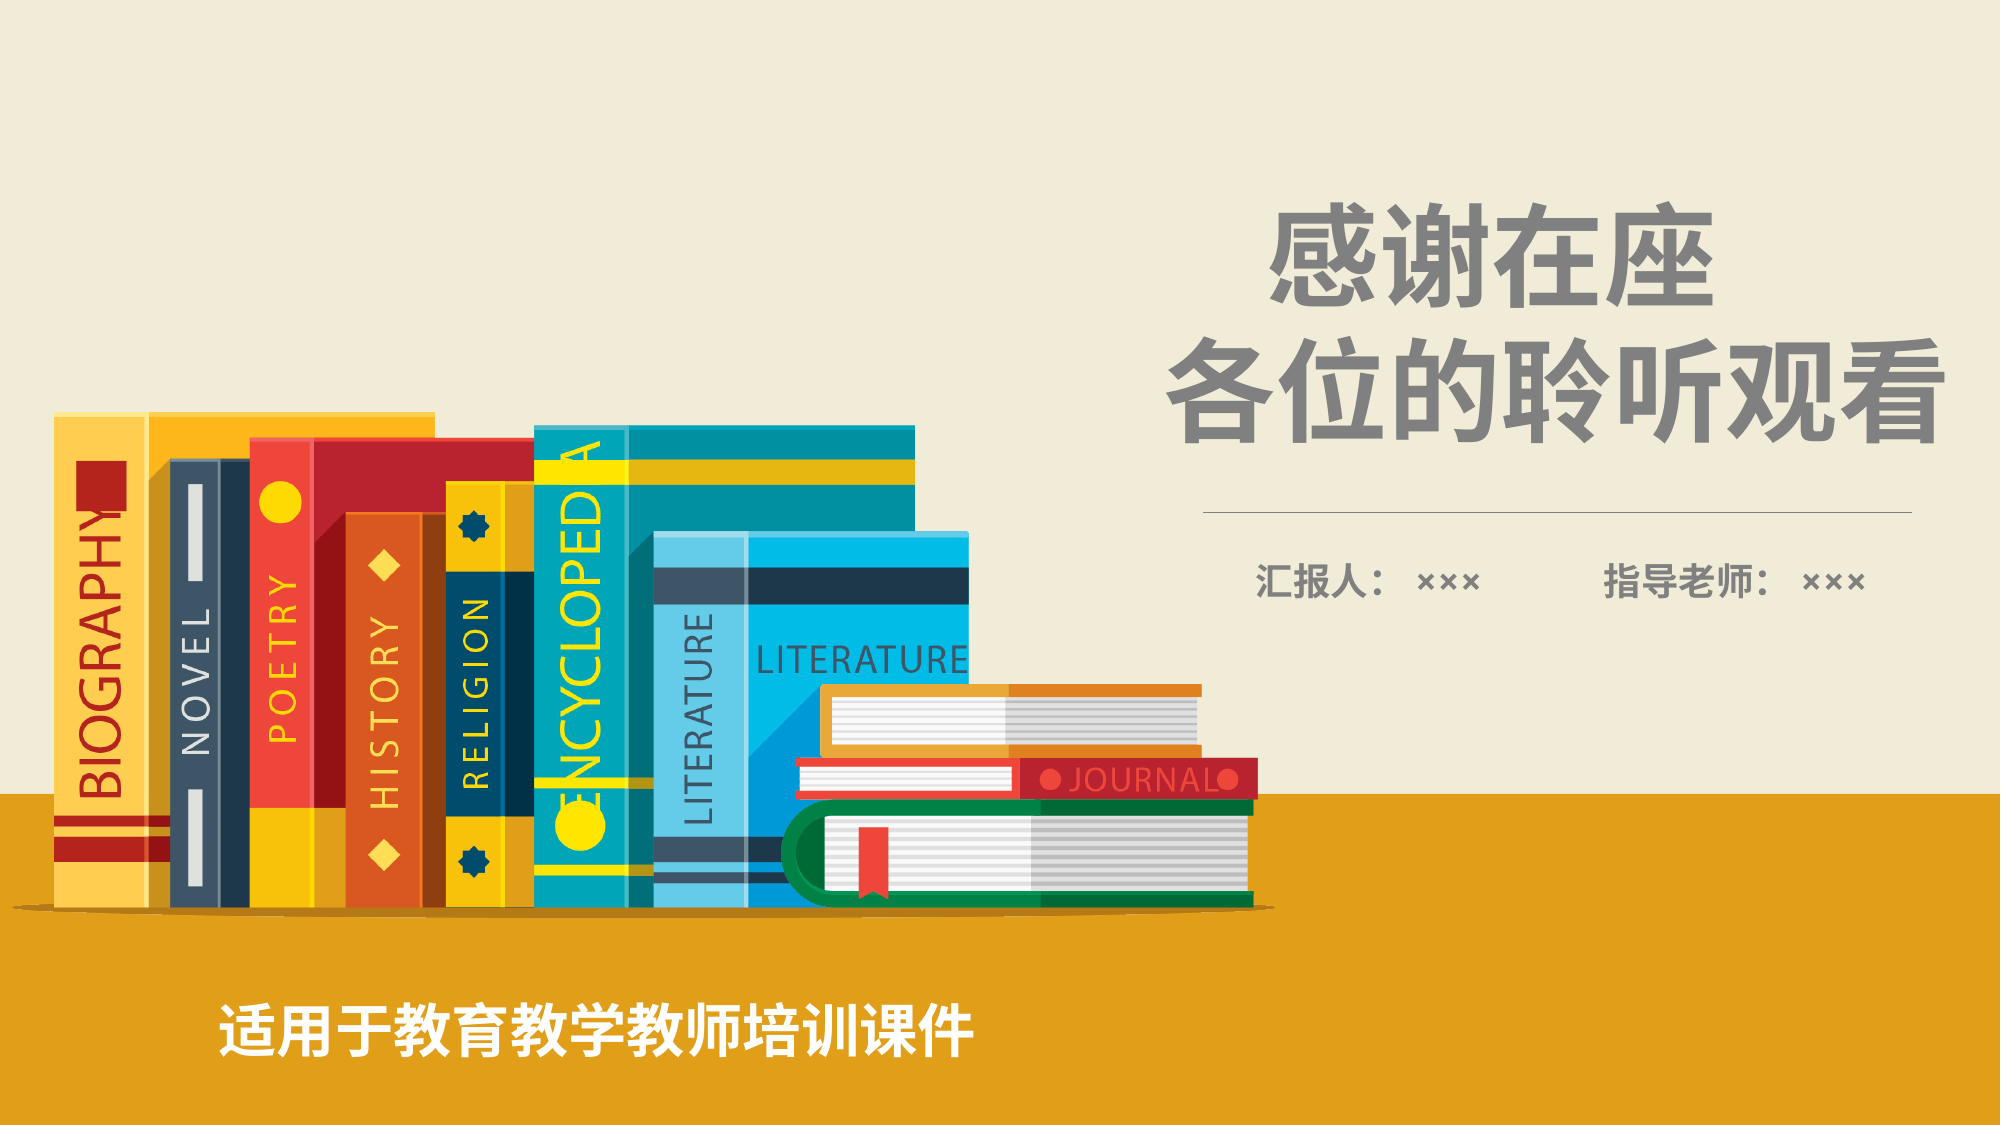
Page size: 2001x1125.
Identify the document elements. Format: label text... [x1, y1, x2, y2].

text_box 感谢在座 各位的聆听观看 [1148, 178, 1557, 464]
text_box 汇报人：××× 指导老师：××× [1558, 550, 1883, 681]
text_box [0, 793, 2000, 1125]
text_box 感谢在座 各位的聆听观看 [1558, 178, 1966, 464]
text_box 适用于教育教学教师培训课件 [203, 986, 1084, 1071]
text_box 汇报人：××× 指导老师：××× [1275, 550, 1557, 681]
picture [12, 412, 1275, 918]
